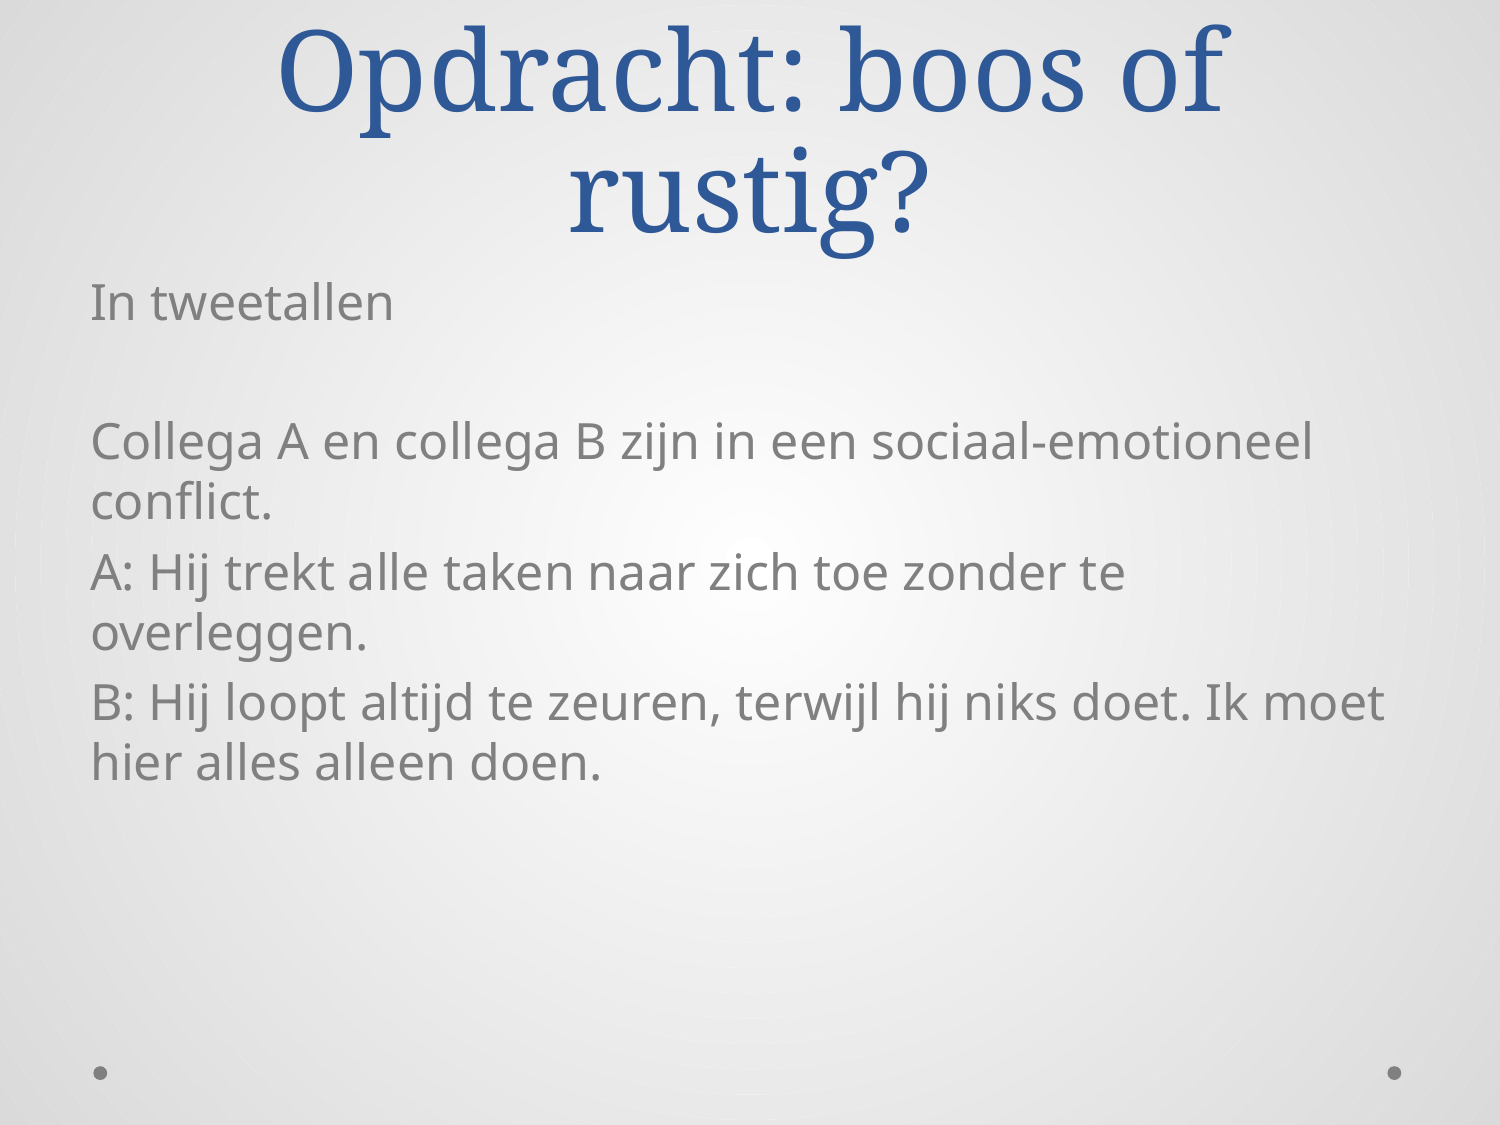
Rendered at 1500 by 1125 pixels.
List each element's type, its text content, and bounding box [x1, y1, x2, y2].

title Opdracht: boos of rustig? [75, 0, 1425, 262]
list In tweetallen Collega A en collega B zijn in een sociaal-emotioneel conflict. A: Hij trekt alle taken naar zich toe zonder te overleggen. B: Hij loopt altijd te zeuren, terwijl hij niks doet. Ik moet hier alles alleen doen. [75, 262, 1425, 1005]
